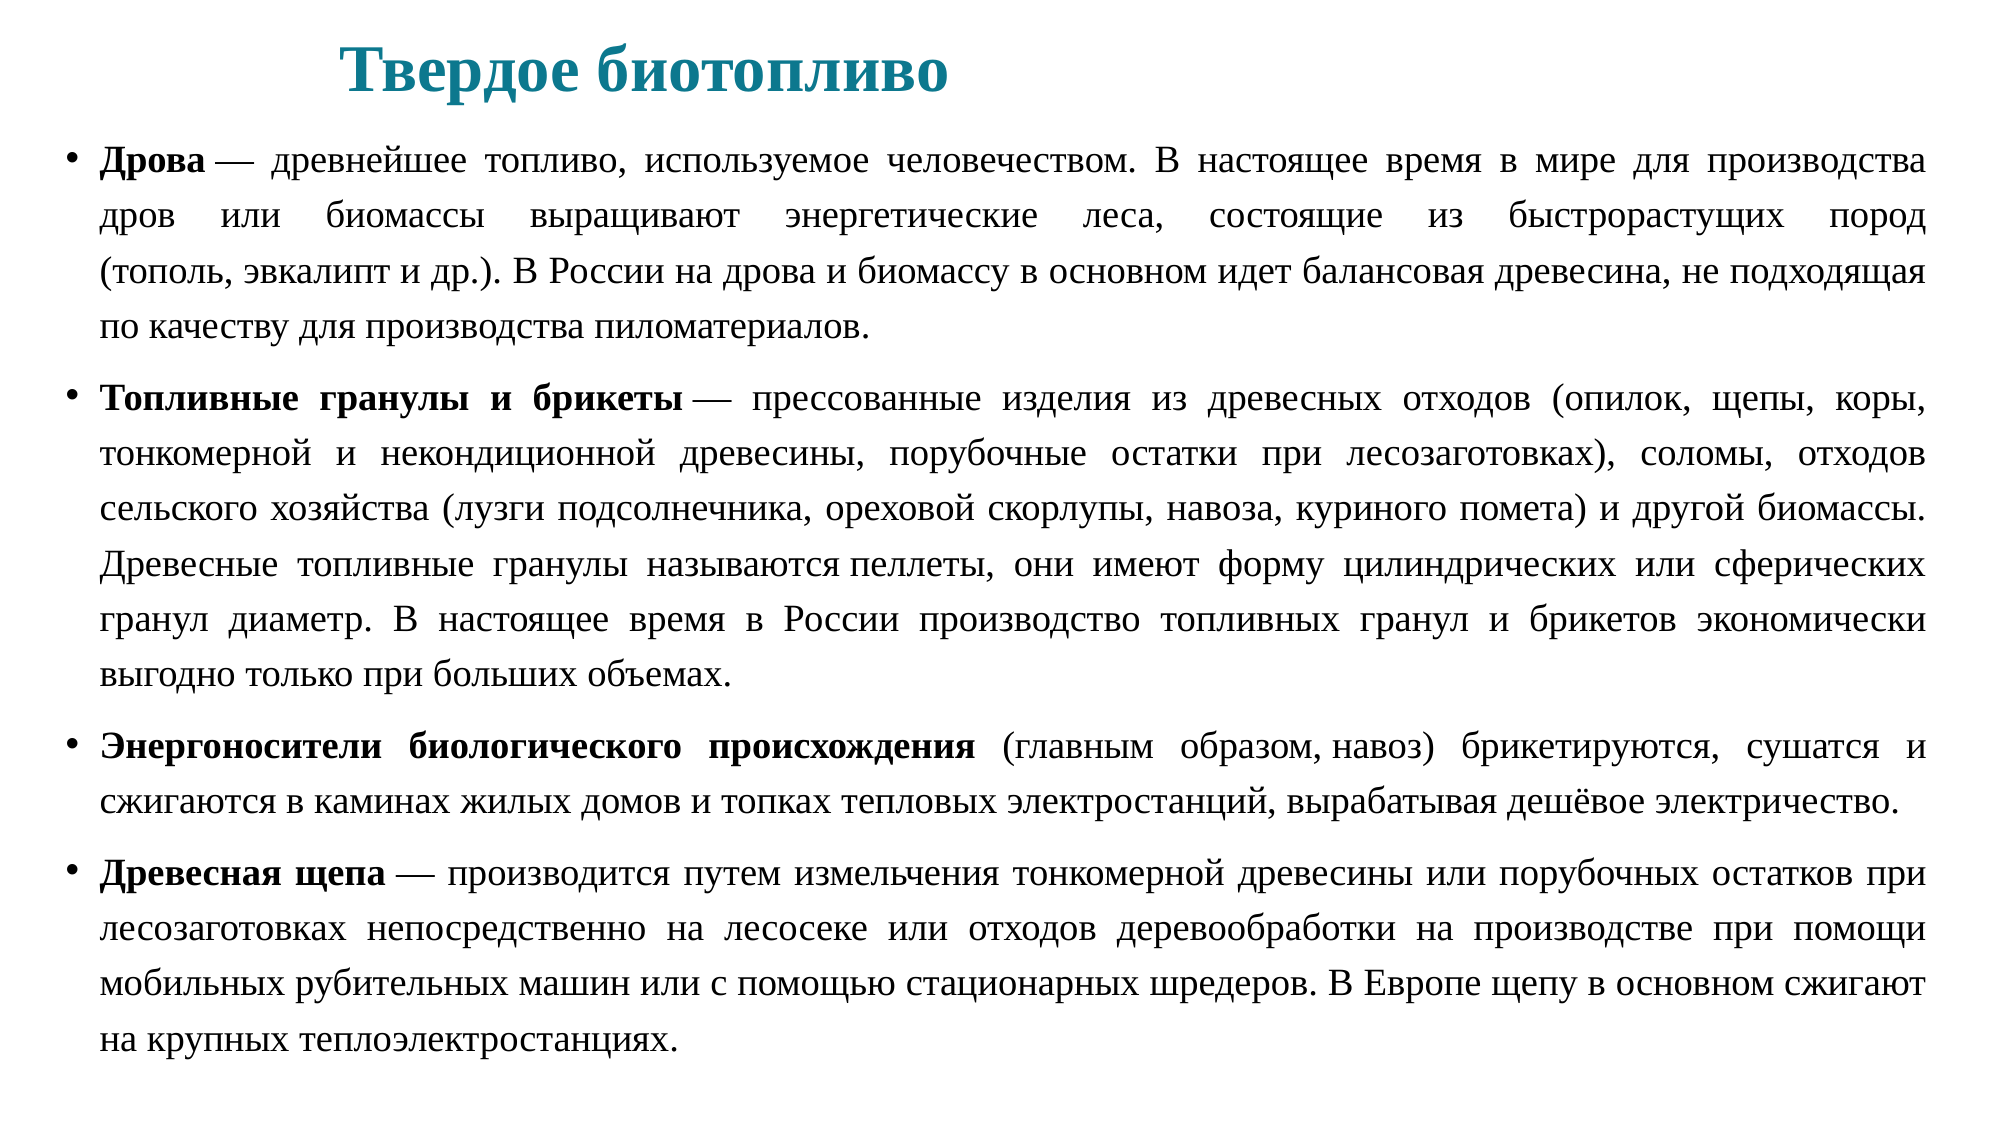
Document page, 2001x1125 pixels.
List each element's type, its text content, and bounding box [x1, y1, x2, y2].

list Дрова — древнейшее топливо, используемое человечеством. В настоящее время в мире для производства дров или биомассы выращивают энергетические леса, состоящие из быстрорастущих пород (тополь, эвкалипт и др.). В России на дрова и биомассу в основном идет балансовая древесина, не подходящая по качеству для производства пиломатериалов. Топливные гранулы и брикеты — прессованные изделия из древесных отходов (опилок, щепы, коры, тонкомерной и некондиционной древесины, порубочные остатки при лесозаготовках), соломы, отходов сельского хозяйства (лузги подсолнечника, ореховой скорлупы, навоза, куриного помета) и другой биомассы. Древесные топливные гранулы называются пеллеты, они имеют форму цилиндрических или сферических гранул диаметр. В настоящее время в России производство топливных гранул и брикетов экономически выгодно только при больших объемах. Энергоносители биологического происхождения (главным образом, навоз) брикетируются, сушатся и сжигаются в каминах жилых домов и топках тепловых электростанций, вырабатывая дешёвое электричество. Древесная щепа — производится путем измельчения тонкомерной древесины или порубочных остатков при лесозаготовках непосредственно на лесосеке или отходов деревообработки на производстве при помощи мобильных рубительных машин или с помощью стационарных шредеров. В Европе щепу в основном сжигают на крупных теплоэлектростанциях. [50, 117, 1942, 1086]
title Твердое биотопливо [324, 23, 1675, 117]
